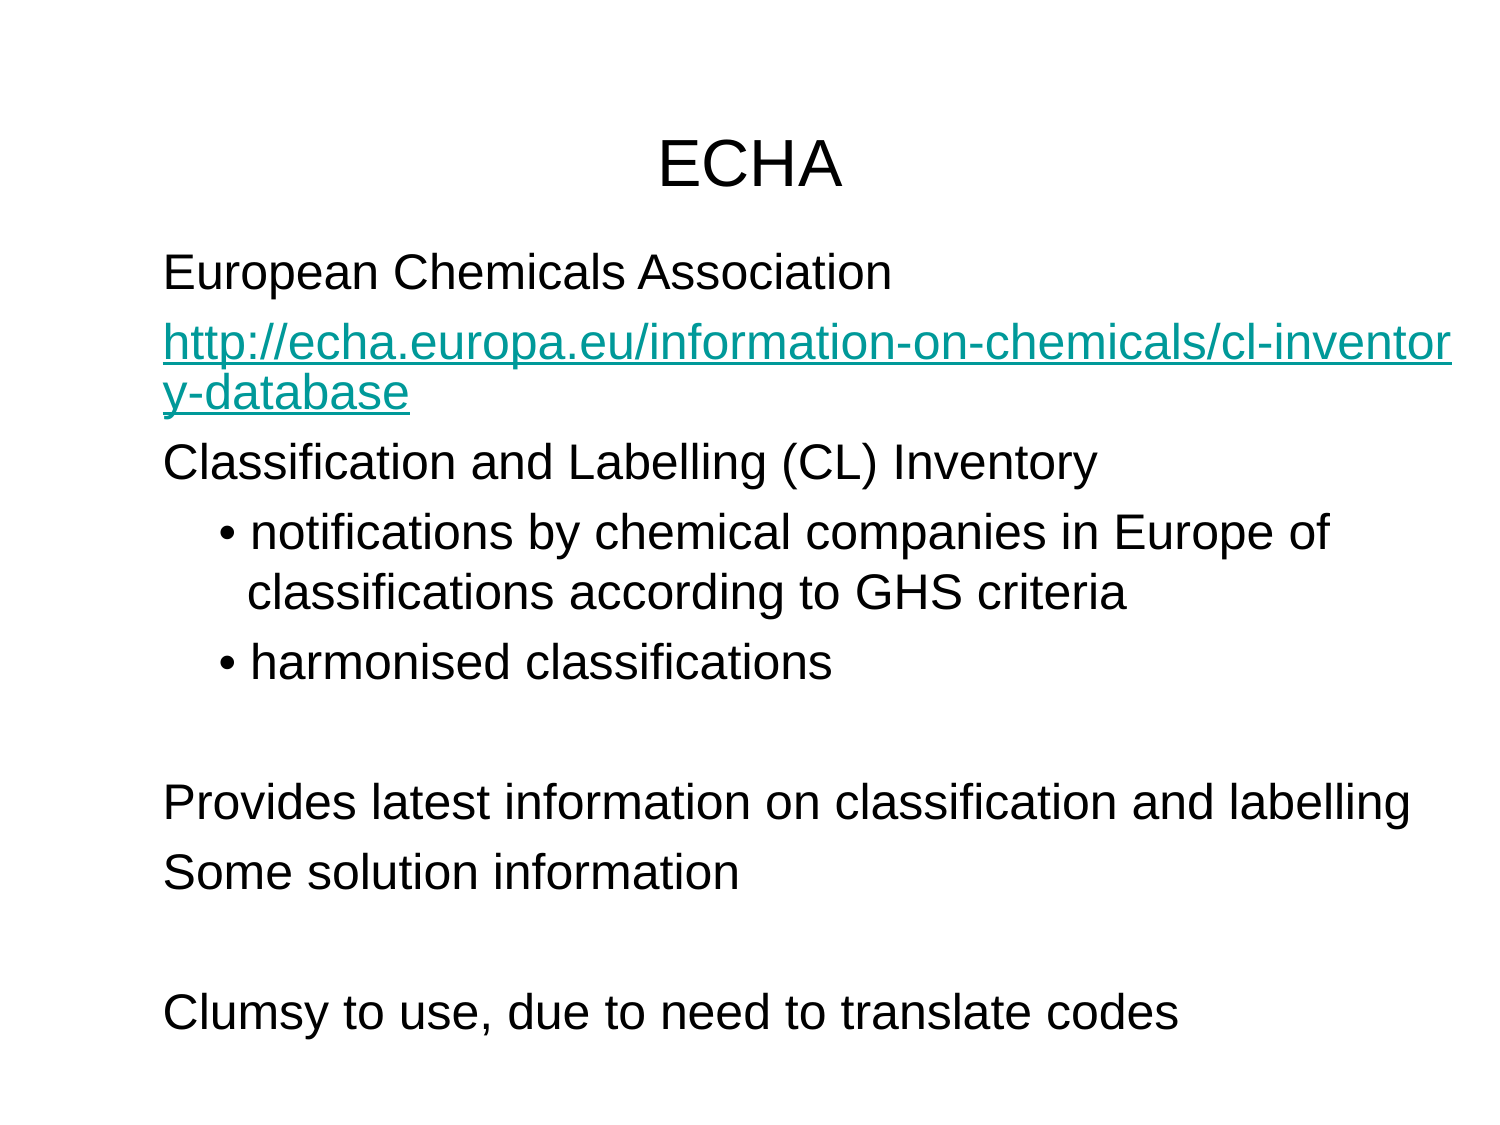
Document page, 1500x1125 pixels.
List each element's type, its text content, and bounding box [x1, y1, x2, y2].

title ECHA [112, 99, 1388, 220]
list European Chemicals Association http://echa.europa.eu/information-on-chemicals/cl-inventory-database Classification and Labelling (CL) Inventory • notifications by chemical companies in Europe of classifications according to GHS criteria • harmonised classifications Provides latest information on classification and labelling Some solution information Clumsy to use, due to need to translate codes [147, 231, 1473, 1083]
